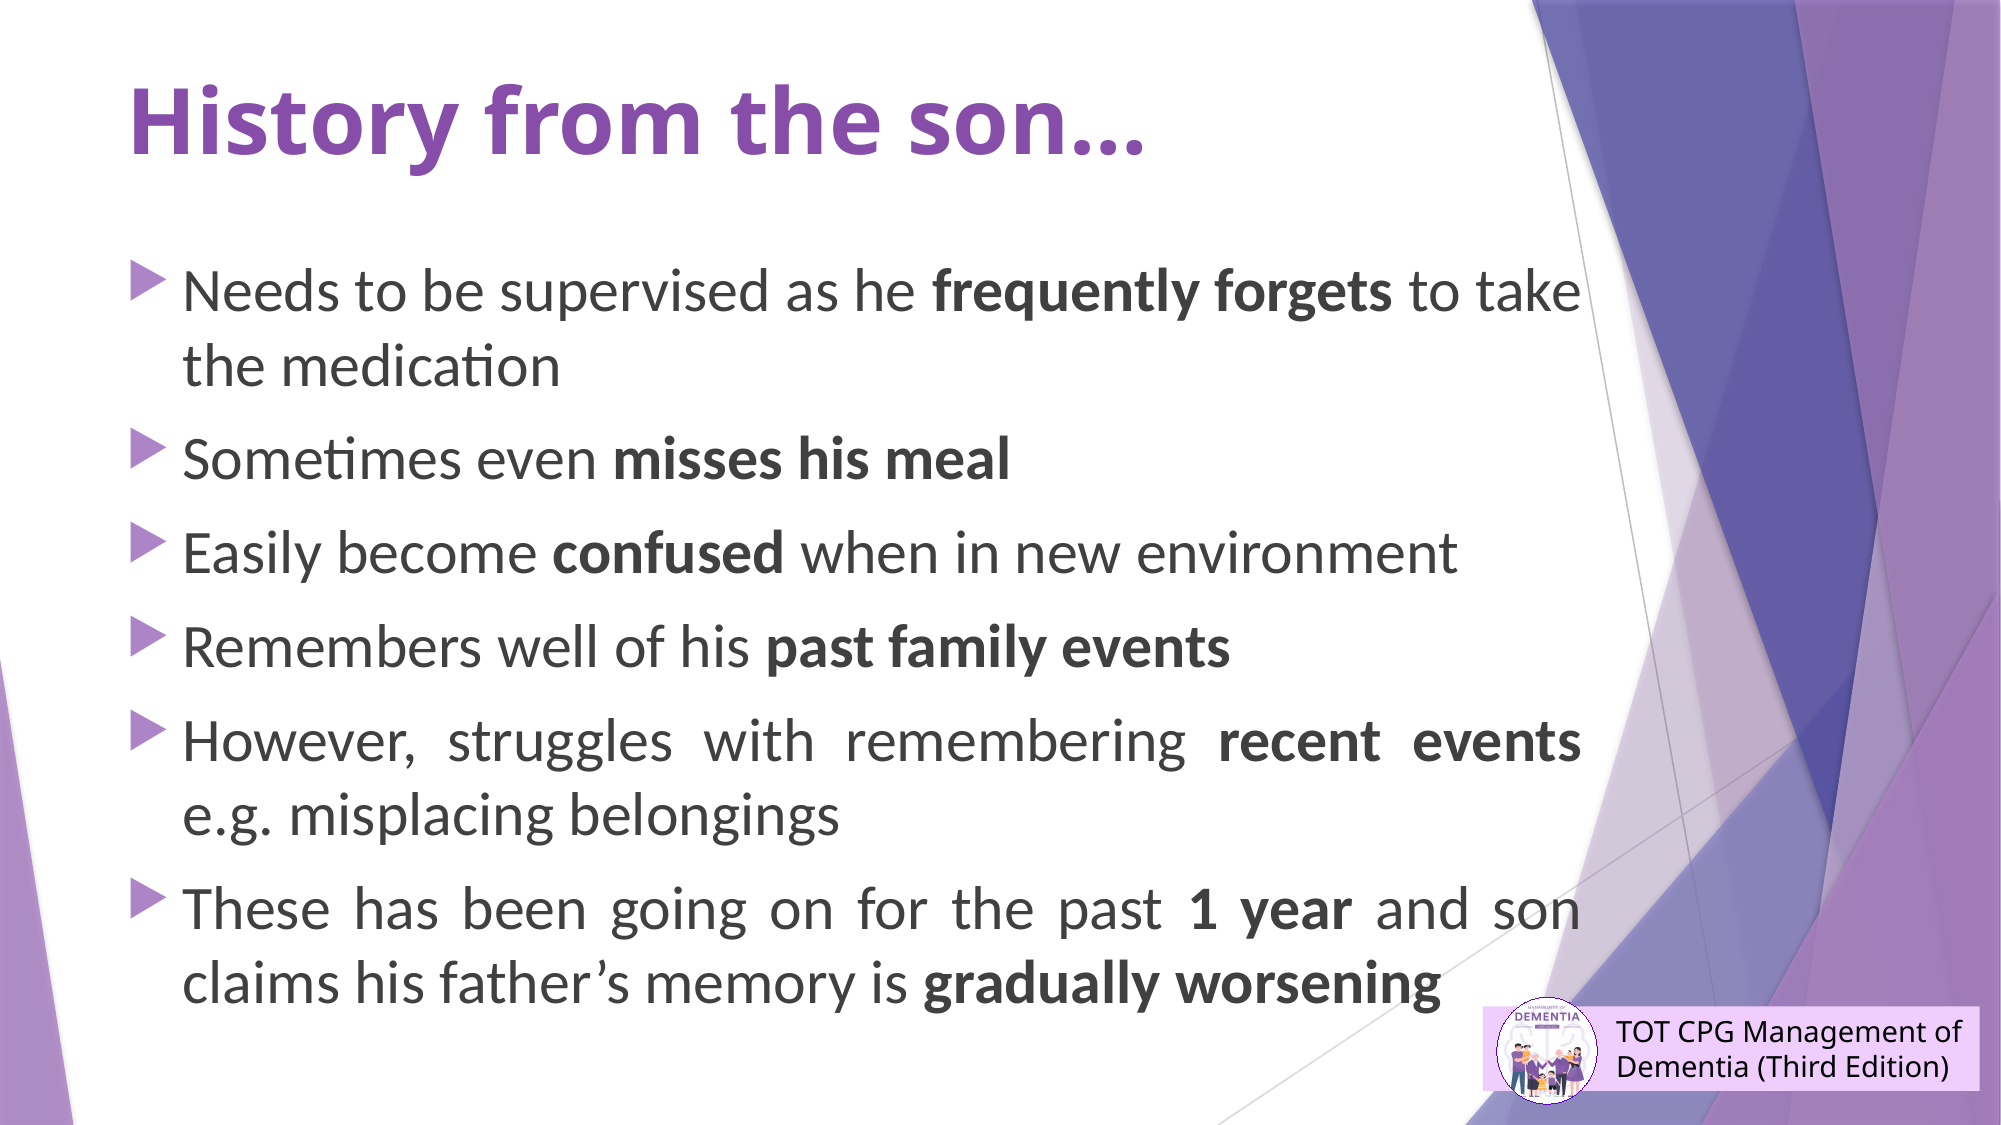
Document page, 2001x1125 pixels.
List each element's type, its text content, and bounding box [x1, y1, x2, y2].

title History from the son… [111, 55, 1522, 242]
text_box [1482, 996, 1981, 1105]
list Needs to be supervised as he frequently forgets to take the medication Sometimes even misses his meal Easily become confused when in new environment Remembers well of his past family events However, struggles with remembering recent events e.g. misplacing belongings These has been going on for the past 1 year and son claims his father’s memory is gradually worsening [111, 242, 1598, 1039]
